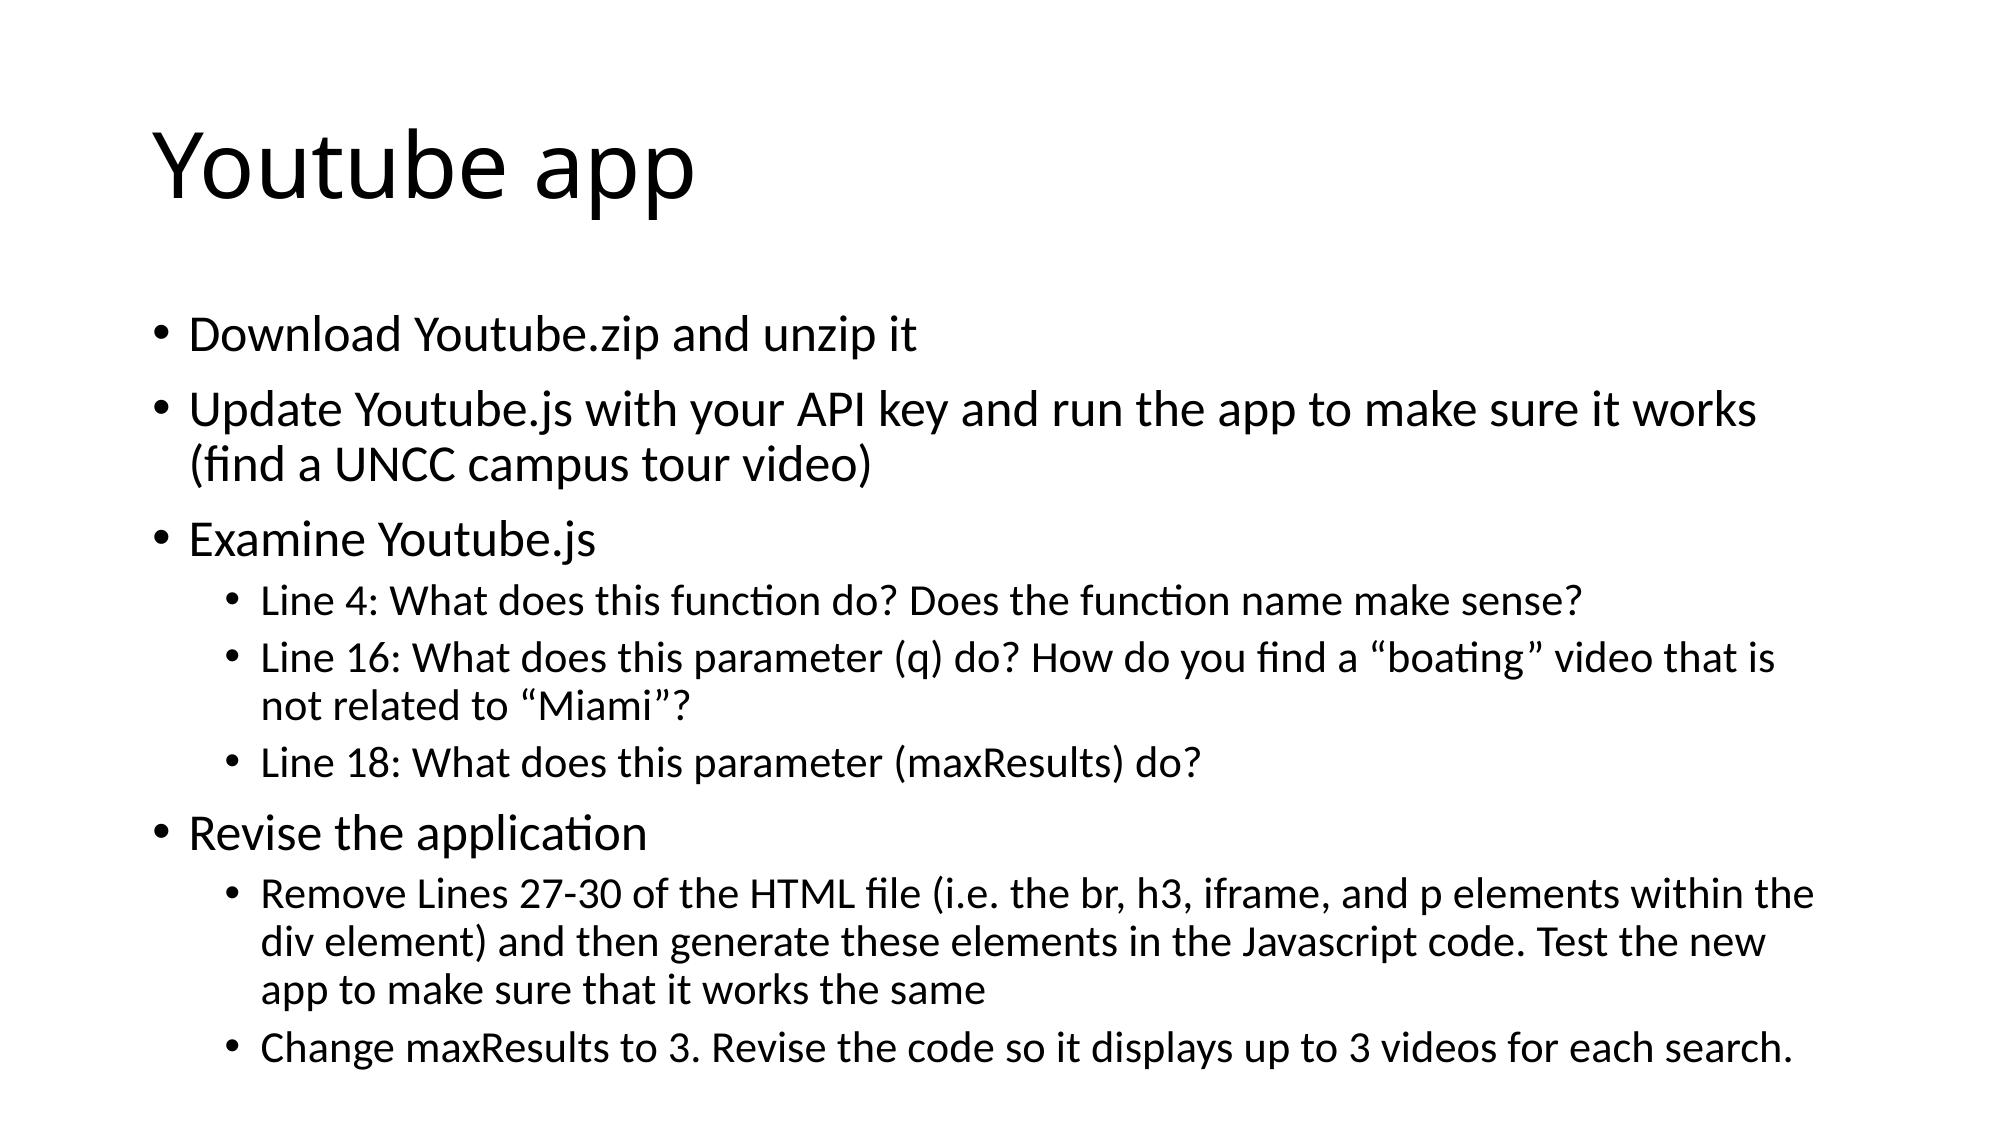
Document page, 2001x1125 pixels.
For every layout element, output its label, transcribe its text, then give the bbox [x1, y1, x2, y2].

title Youtube app [137, 59, 1863, 278]
list Download Youtube.zip and unzip it Update Youtube.js with your API key and run the app to make sure it works (find a UNCC campus tour video) Examine Youtube.js Line 4: What does this function do? Does the function name make sense? Line 16: What does this parameter (q) do? How do you find a “boating” video that is not related to “Miami”? Line 18: What does this parameter (maxResults) do? Revise the application Remove Lines 27-30 of the HTML file (i.e. the br, h3, iframe, and p elements within the div element) and then generate these elements in the Javascript code. Test the new app to make sure that it works the same Change maxResults to 3. Revise the code so it displays up to 3 videos for each search. [137, 299, 1863, 1085]
